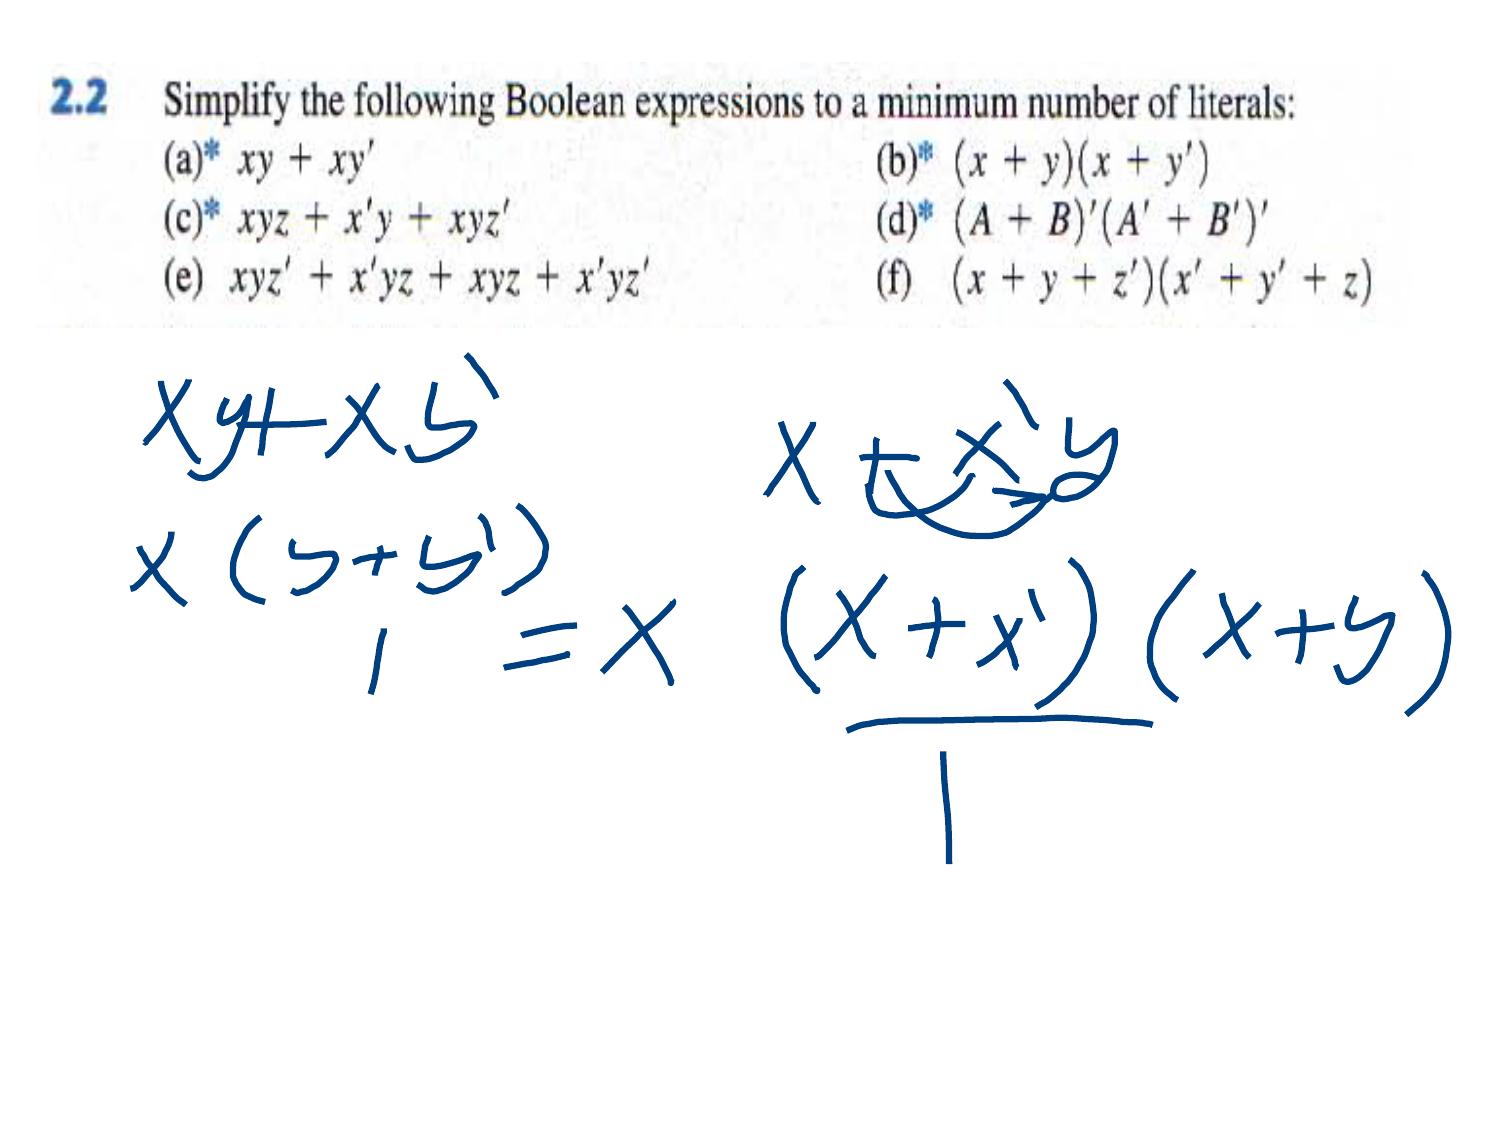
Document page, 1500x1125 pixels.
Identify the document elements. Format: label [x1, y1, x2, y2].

text_box [846, 716, 1153, 732]
text_box [870, 459, 877, 483]
text_box [160, 380, 198, 460]
text_box [325, 412, 362, 457]
text_box [795, 421, 814, 453]
text_box [1035, 558, 1095, 709]
text_box [1300, 609, 1305, 628]
text_box [264, 387, 274, 423]
text_box [1004, 380, 1039, 429]
text_box [130, 565, 152, 590]
text_box [1335, 595, 1394, 683]
text_box [465, 353, 498, 399]
text_box [151, 531, 173, 567]
text_box [369, 628, 385, 695]
text_box [378, 545, 382, 555]
text_box [259, 426, 266, 456]
text_box [947, 475, 974, 482]
text_box [1149, 569, 1195, 701]
text_box [290, 539, 337, 594]
text_box [232, 516, 266, 603]
text_box [976, 635, 1007, 666]
text_box [352, 552, 398, 564]
text_box [1236, 603, 1261, 628]
text_box [346, 396, 396, 454]
text_box [361, 384, 380, 413]
text_box [144, 410, 169, 444]
text_box [874, 437, 879, 456]
text_box [1297, 631, 1305, 664]
text_box [478, 514, 495, 552]
text_box [406, 382, 476, 461]
text_box [623, 605, 673, 684]
text_box [837, 591, 877, 657]
text_box [931, 598, 940, 624]
text_box [1006, 618, 1021, 640]
text_box [417, 535, 480, 593]
text_box [859, 456, 918, 460]
text_box [1203, 629, 1233, 657]
text_box [1275, 624, 1335, 635]
text_box [886, 470, 1054, 537]
text_box [956, 431, 1020, 482]
text_box [173, 379, 190, 407]
text_box [928, 627, 939, 658]
text_box [188, 395, 250, 479]
text_box [995, 614, 1019, 669]
text_box [942, 751, 950, 865]
text_box [1220, 593, 1250, 659]
text_box [644, 600, 674, 631]
text_box [782, 566, 819, 692]
text_box [601, 632, 641, 673]
text_box [1405, 572, 1450, 716]
text_box [374, 558, 381, 576]
text_box [503, 653, 570, 669]
text_box [814, 616, 852, 659]
text_box [503, 504, 547, 594]
text_box [780, 421, 820, 503]
text_box [954, 448, 978, 476]
text_box [765, 455, 793, 496]
text_box [521, 624, 578, 637]
text_box [908, 623, 966, 630]
text_box [994, 488, 1045, 507]
text_box [1030, 588, 1044, 622]
text_box [866, 481, 916, 517]
text_box [853, 575, 887, 618]
text_box [979, 422, 1001, 446]
text_box [244, 421, 327, 426]
text_box [138, 546, 187, 606]
text_box [1052, 417, 1116, 500]
picture [37, 62, 1412, 329]
